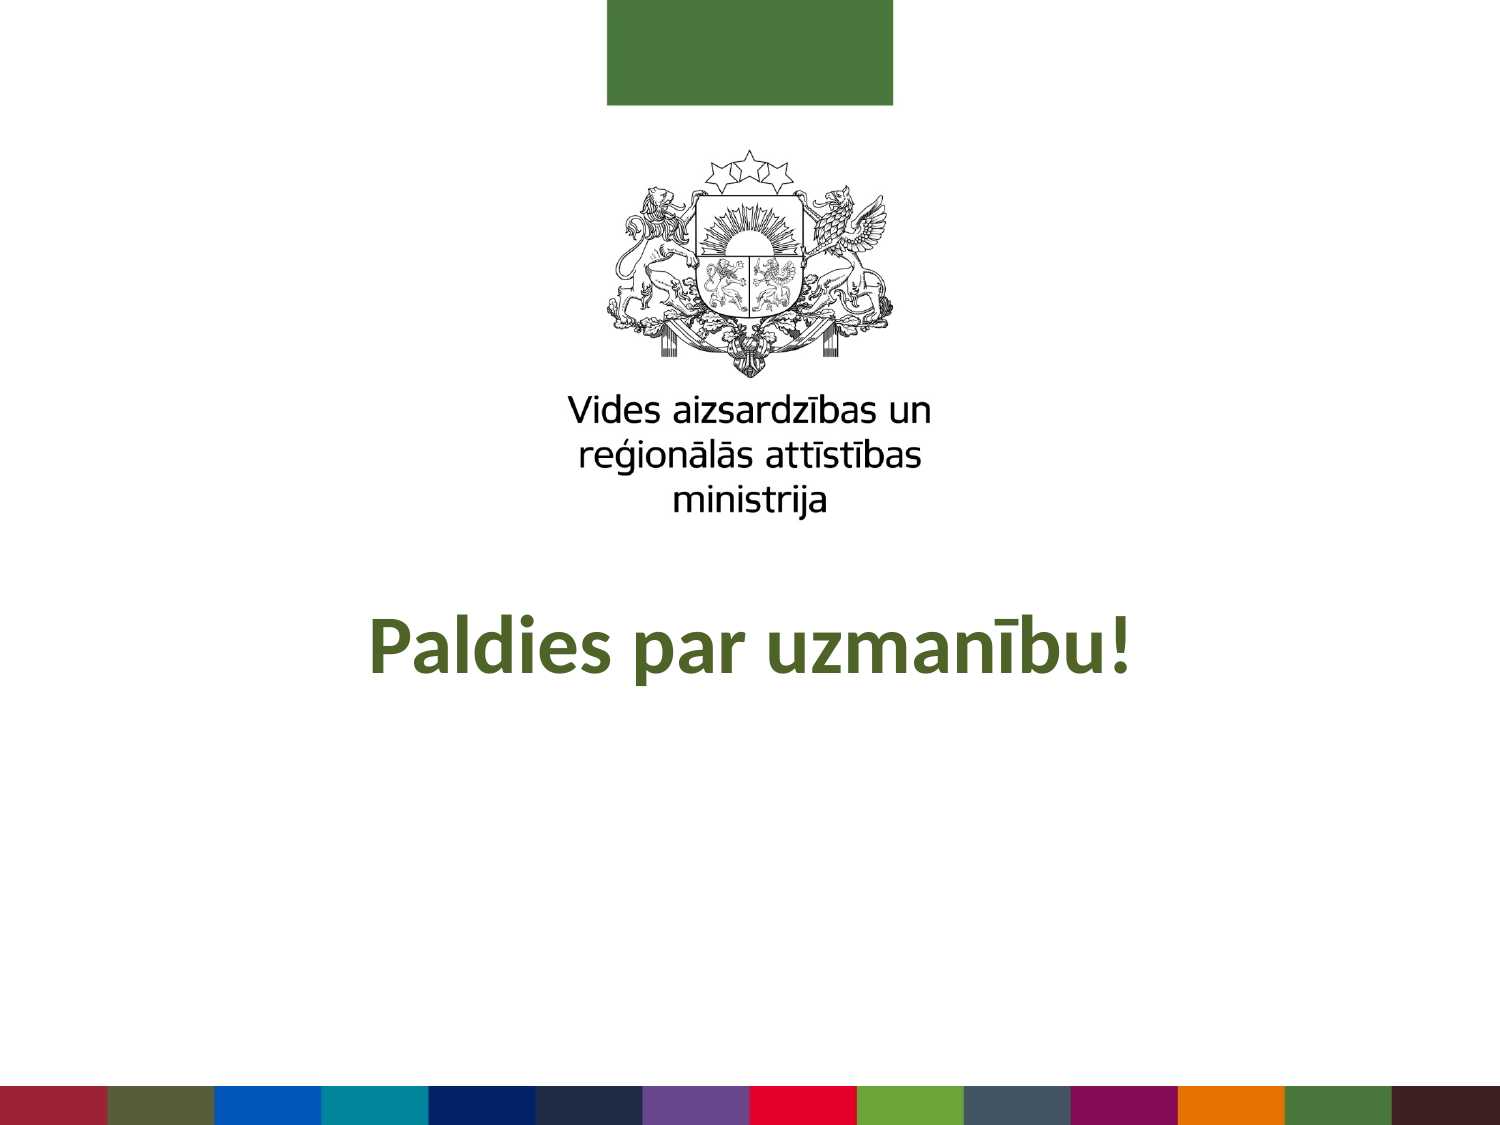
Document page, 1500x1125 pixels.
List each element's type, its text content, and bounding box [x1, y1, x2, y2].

picture [0, 1086, 320, 1125]
text_box Paldies par uzmanību! [76, 382, 1427, 993]
picture [326, 1086, 1500, 1125]
picture [440, 0, 1060, 382]
